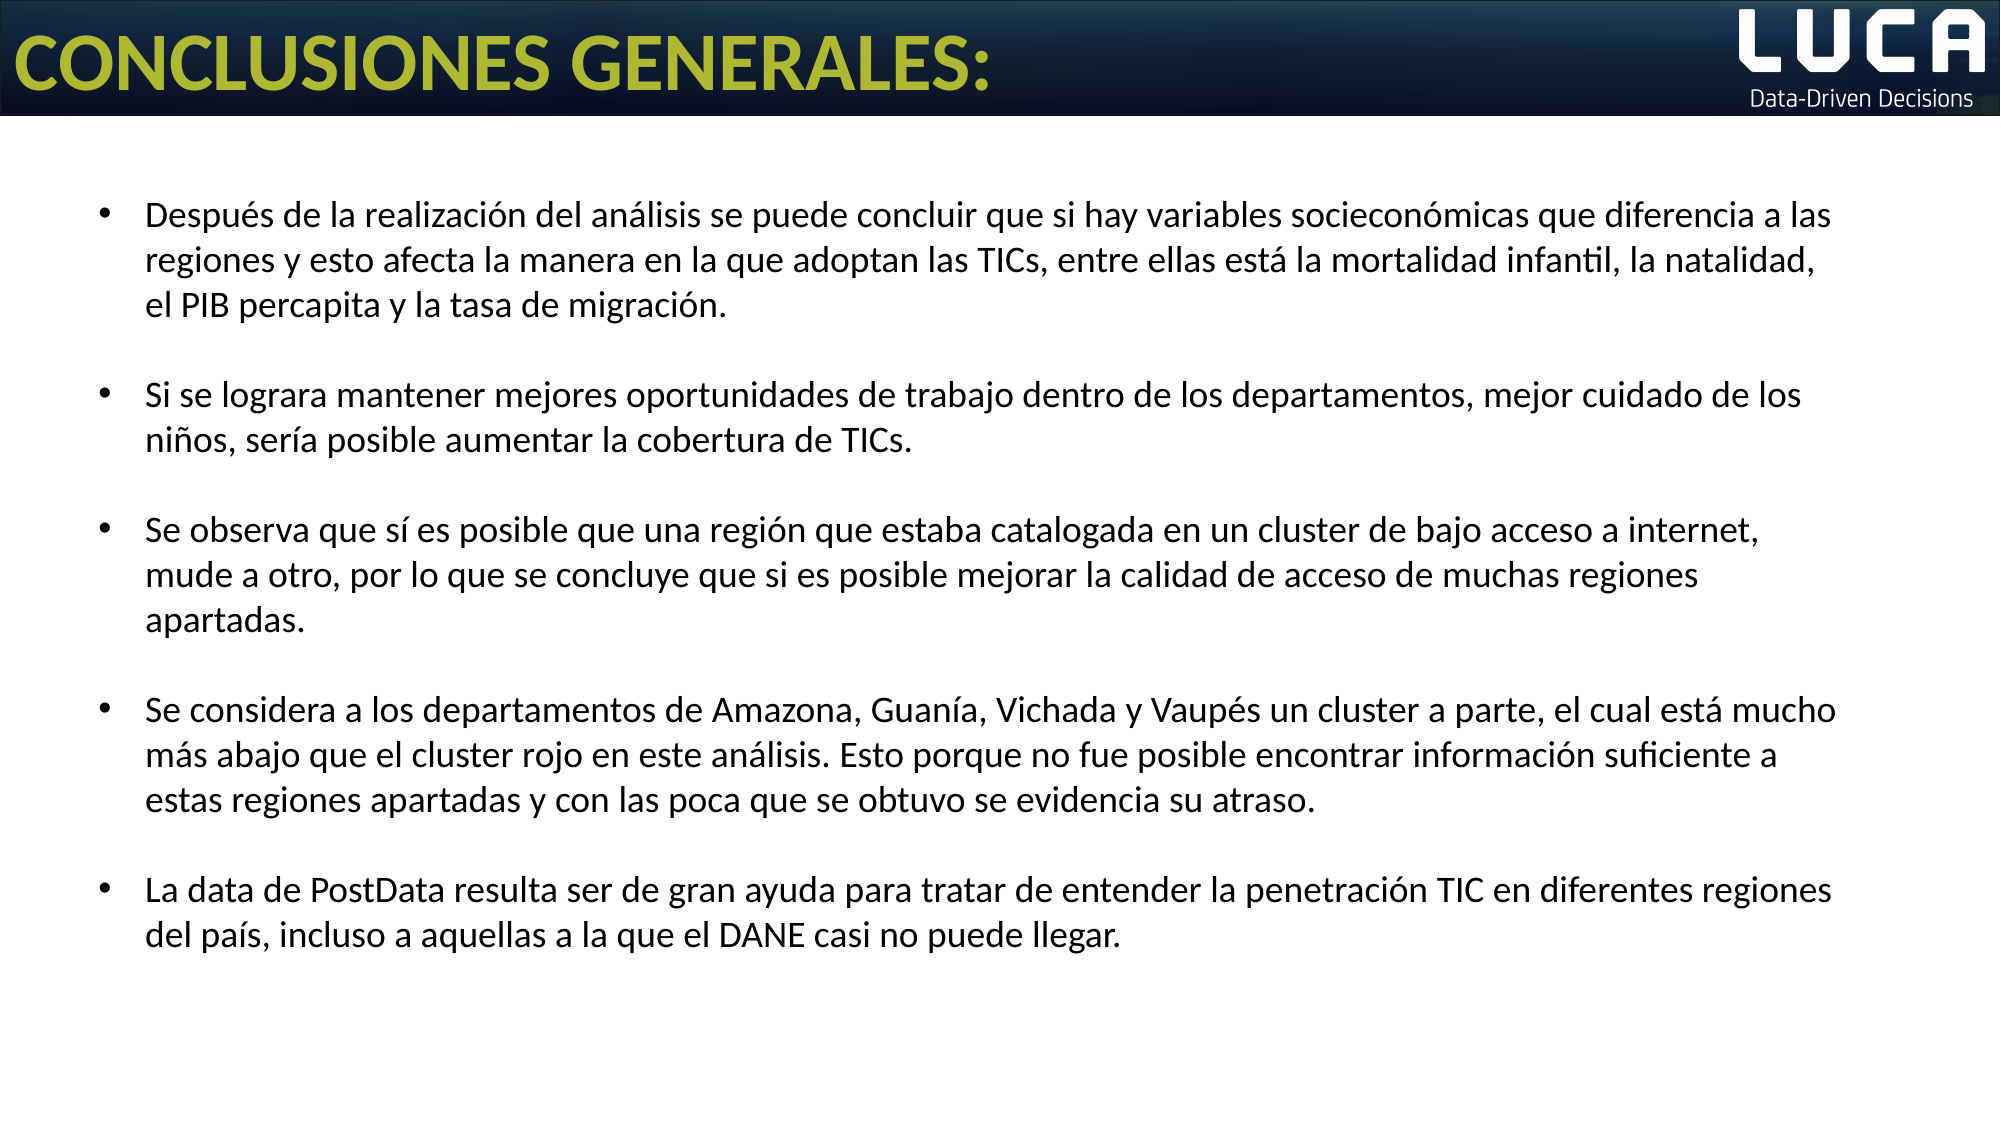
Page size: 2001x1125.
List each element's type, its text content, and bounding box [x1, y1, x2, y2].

picture [0, 0, 2000, 117]
text_box Después de la realización del análisis se puede concluir que si hay variables socieconómicas que diferencia a las regiones y esto afecta la manera en la que adoptan las TICs, entre ellas está la mortalidad infantil, la natalidad, el PIB percapita y la tasa de migración. Si se lograra mantener mejores oportunidades de trabajo dentro de los departamentos, mejor cuidado de los niños, sería posible aumentar la cobertura de TICs. Se observa que sí es posible que una región que estaba catalogada en un cluster de bajo acceso a internet, mude a otro, por lo que se concluye que si es posible mejorar la calidad de acceso de muchas regiones apartadas. Se considera a los departamentos de Amazona, Guanía, Vichada y Vaupés un cluster a parte, el cual está mucho más abajo que el cluster rojo en este análisis. Esto porque no fue posible encontrar información suficiente a estas regiones apartadas y con las poca que se obtuvo se evidencia su atraso. La data de PostData resulta ser de gran ayuda para tratar de entender la penetración TIC en diferentes regiones del país, incluso a aquellas a la que el DANE casi no puede llegar. [83, 182, 1862, 1053]
